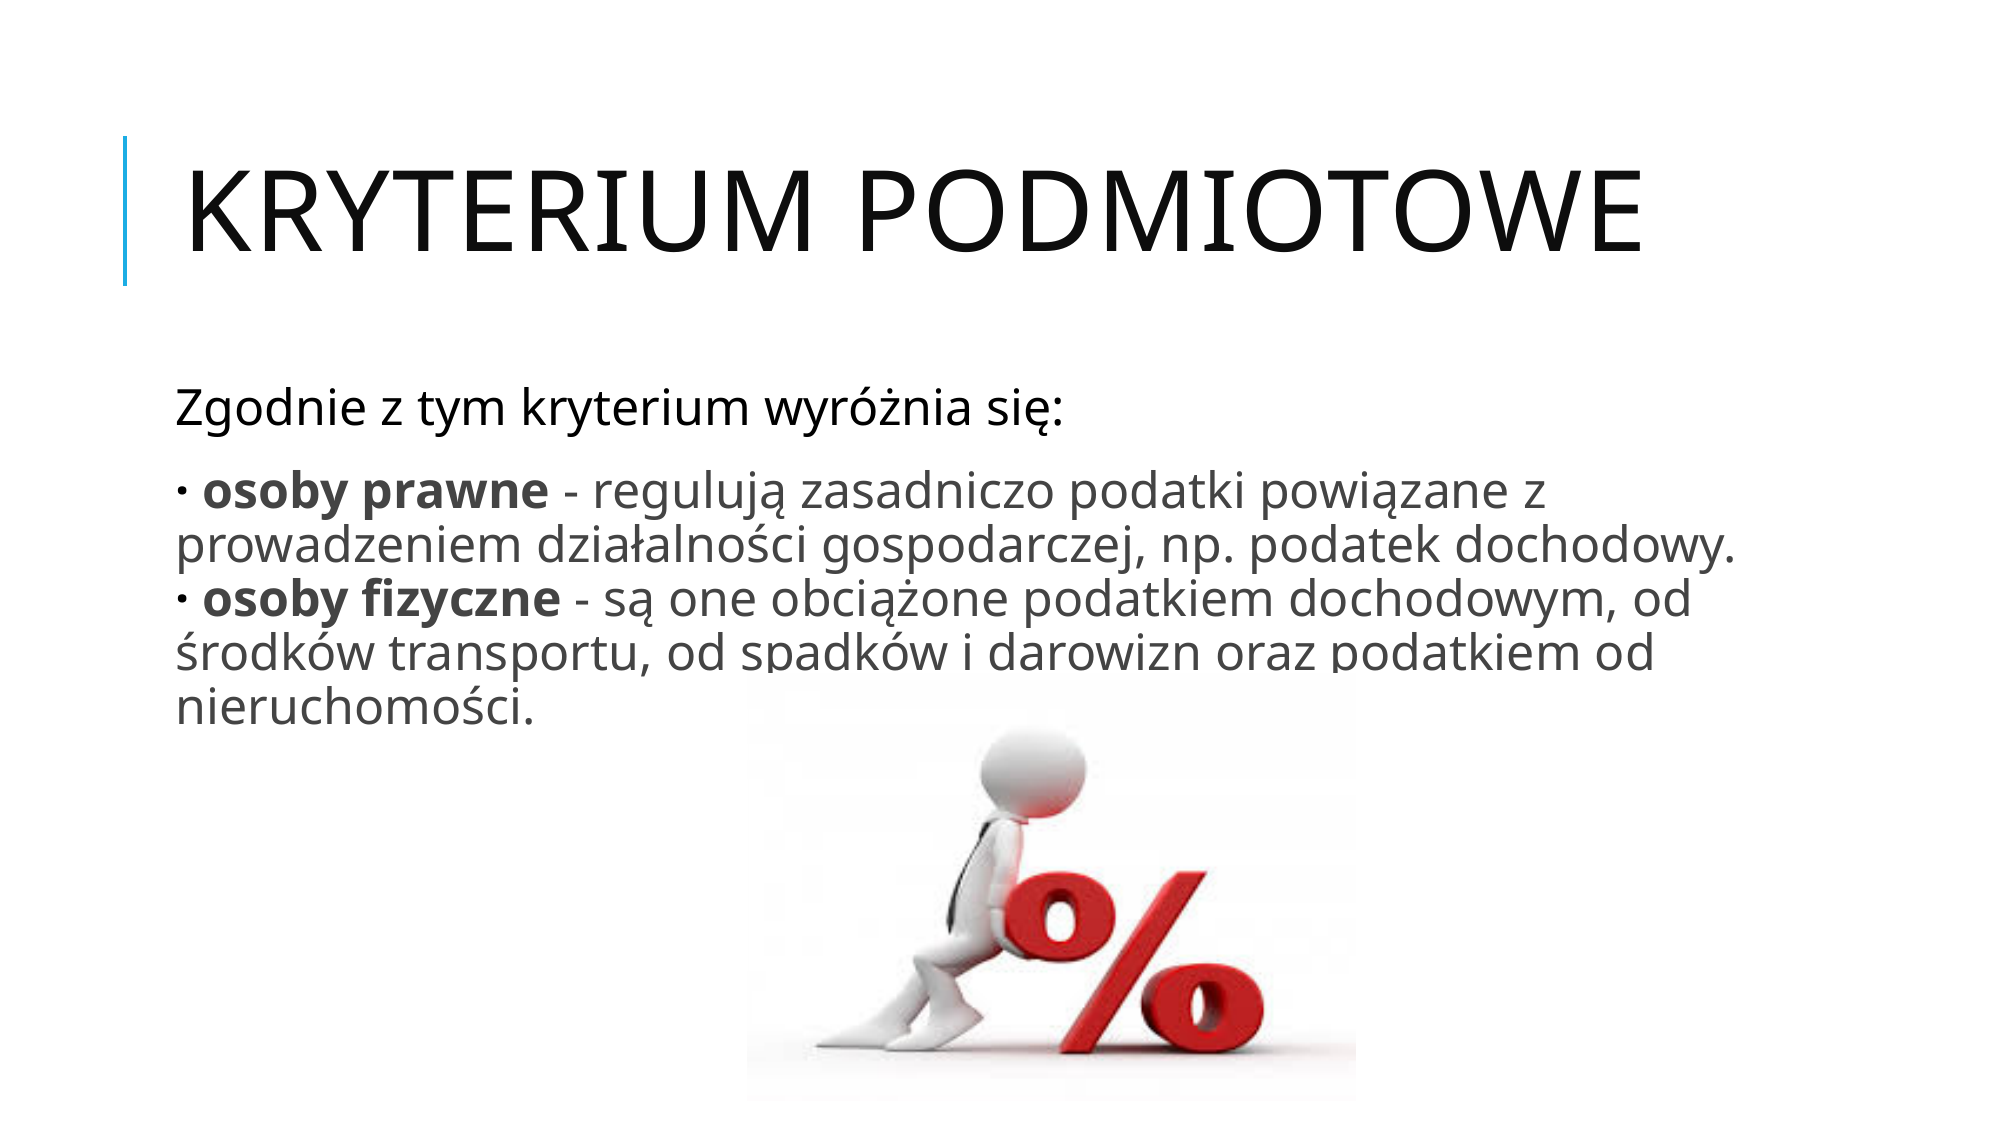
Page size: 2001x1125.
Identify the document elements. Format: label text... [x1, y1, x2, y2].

picture [746, 673, 1357, 1102]
list Zgodnie z tym kryterium wyróżnia się: · osoby prawne - regulują zasadniczo podatki powiązane z prowadzeniem działalności gospodarczej, np. podatek dochodowy. · osoby fizyczne - są one obciążone podatkiem dochodowym, od środków transportu, od spadków i darowizn oraz podatkiem od nieruchomości. [168, 375, 1763, 1035]
title Kryterium podmiotowe [168, 96, 1763, 342]
